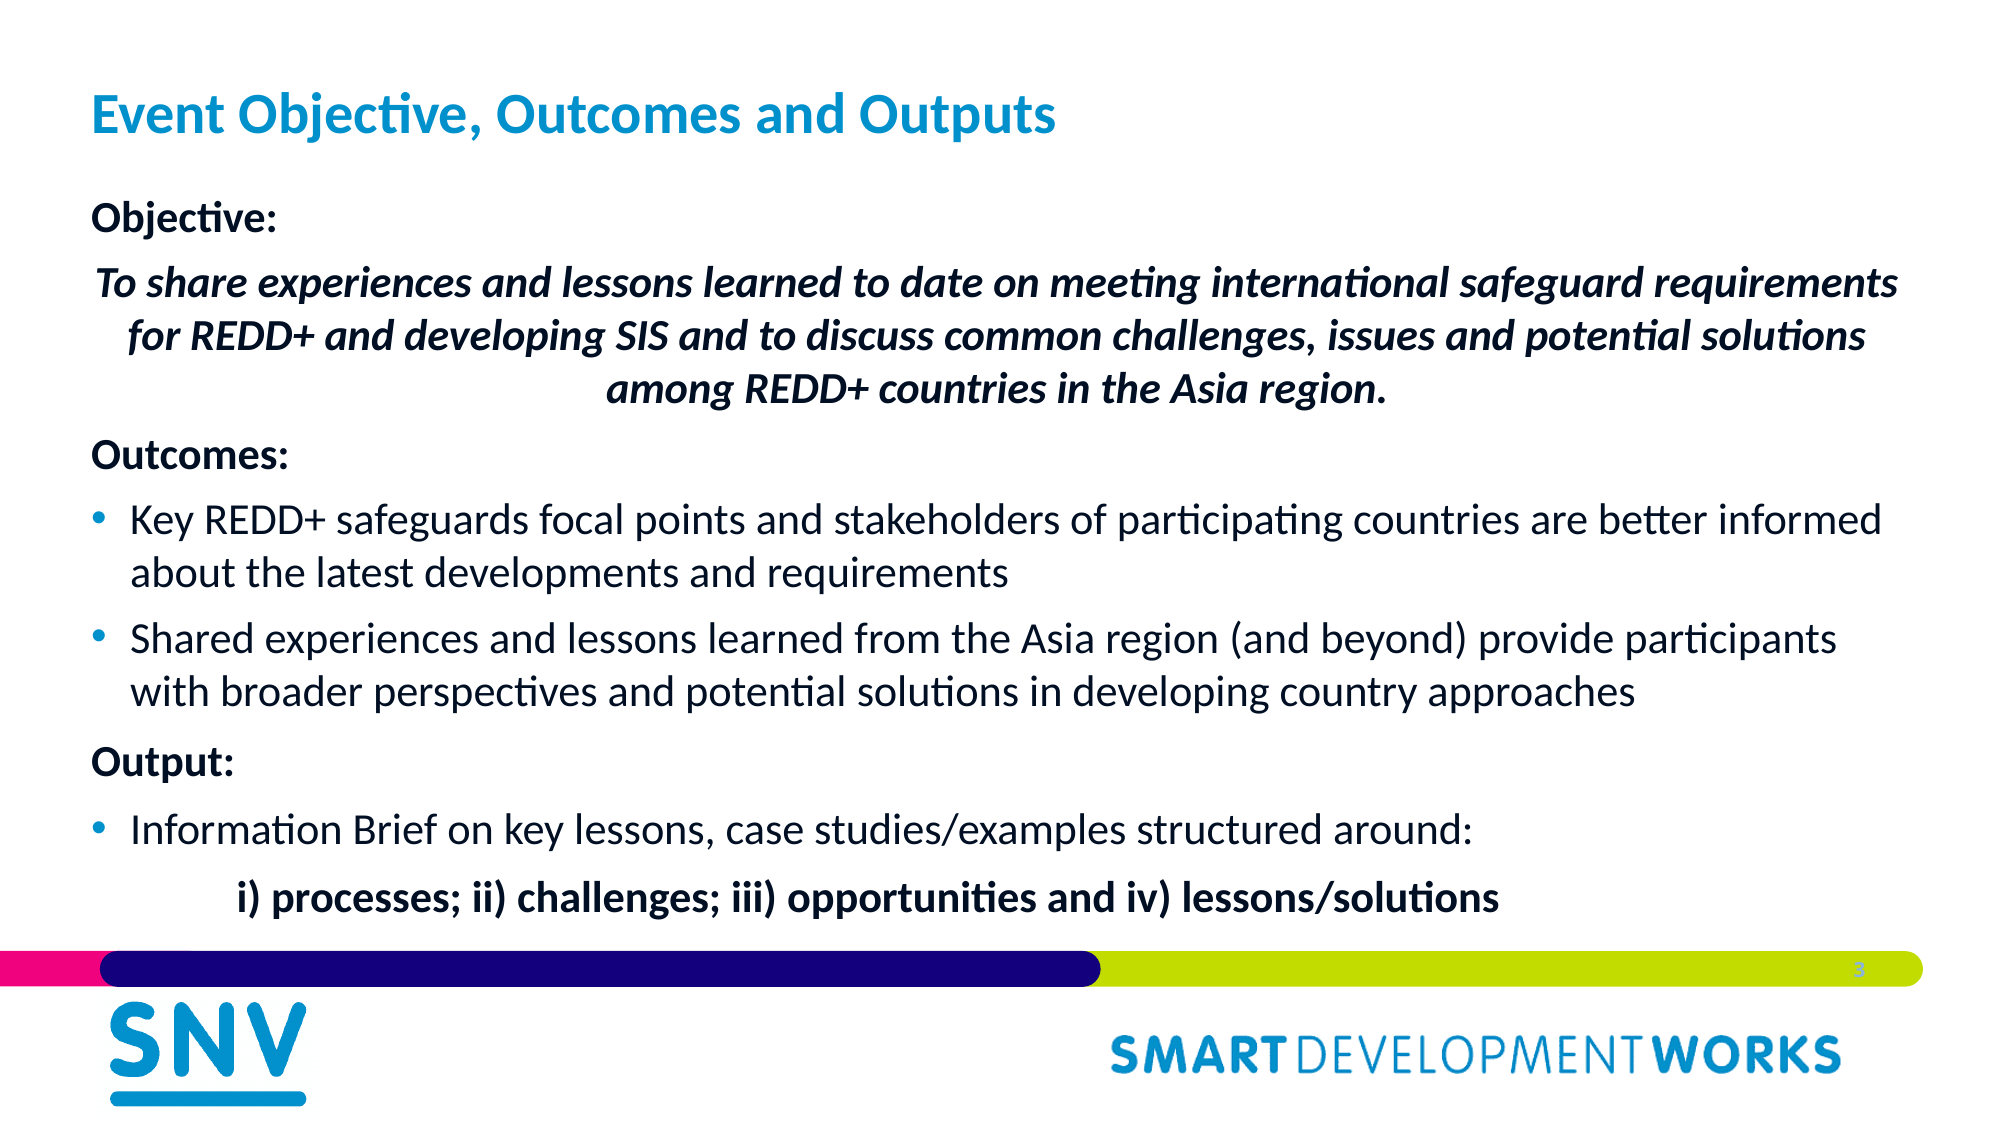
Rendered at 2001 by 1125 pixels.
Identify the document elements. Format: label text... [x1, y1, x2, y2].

picture [95, 987, 321, 1121]
slide_number 3 [1413, 950, 1881, 991]
list Objective: To share experiences and lessons learned to date on meeting international safeguard requirements for REDD+ and developing SIS and to discuss common challenges, issues and potential solutions among REDD+ countries in the Asia region. Outcomes: Key REDD+ safeguards focal points and stakeholders of participating countries are better informed about the latest developments and requirements Shared experiences and lessons learned from the Asia region (and beyond) provide participants with broader perspectives and potential solutions in developing country approaches Output: Information Brief on key lessons, case studies/examples structured around: i) processes; ii) challenges; iii) opportunities and iv) lessons/solutions [76, 180, 1919, 936]
title Event Objective, Outcomes and Outputs [0, 39, 2000, 181]
picture [1060, 1014, 1881, 1095]
